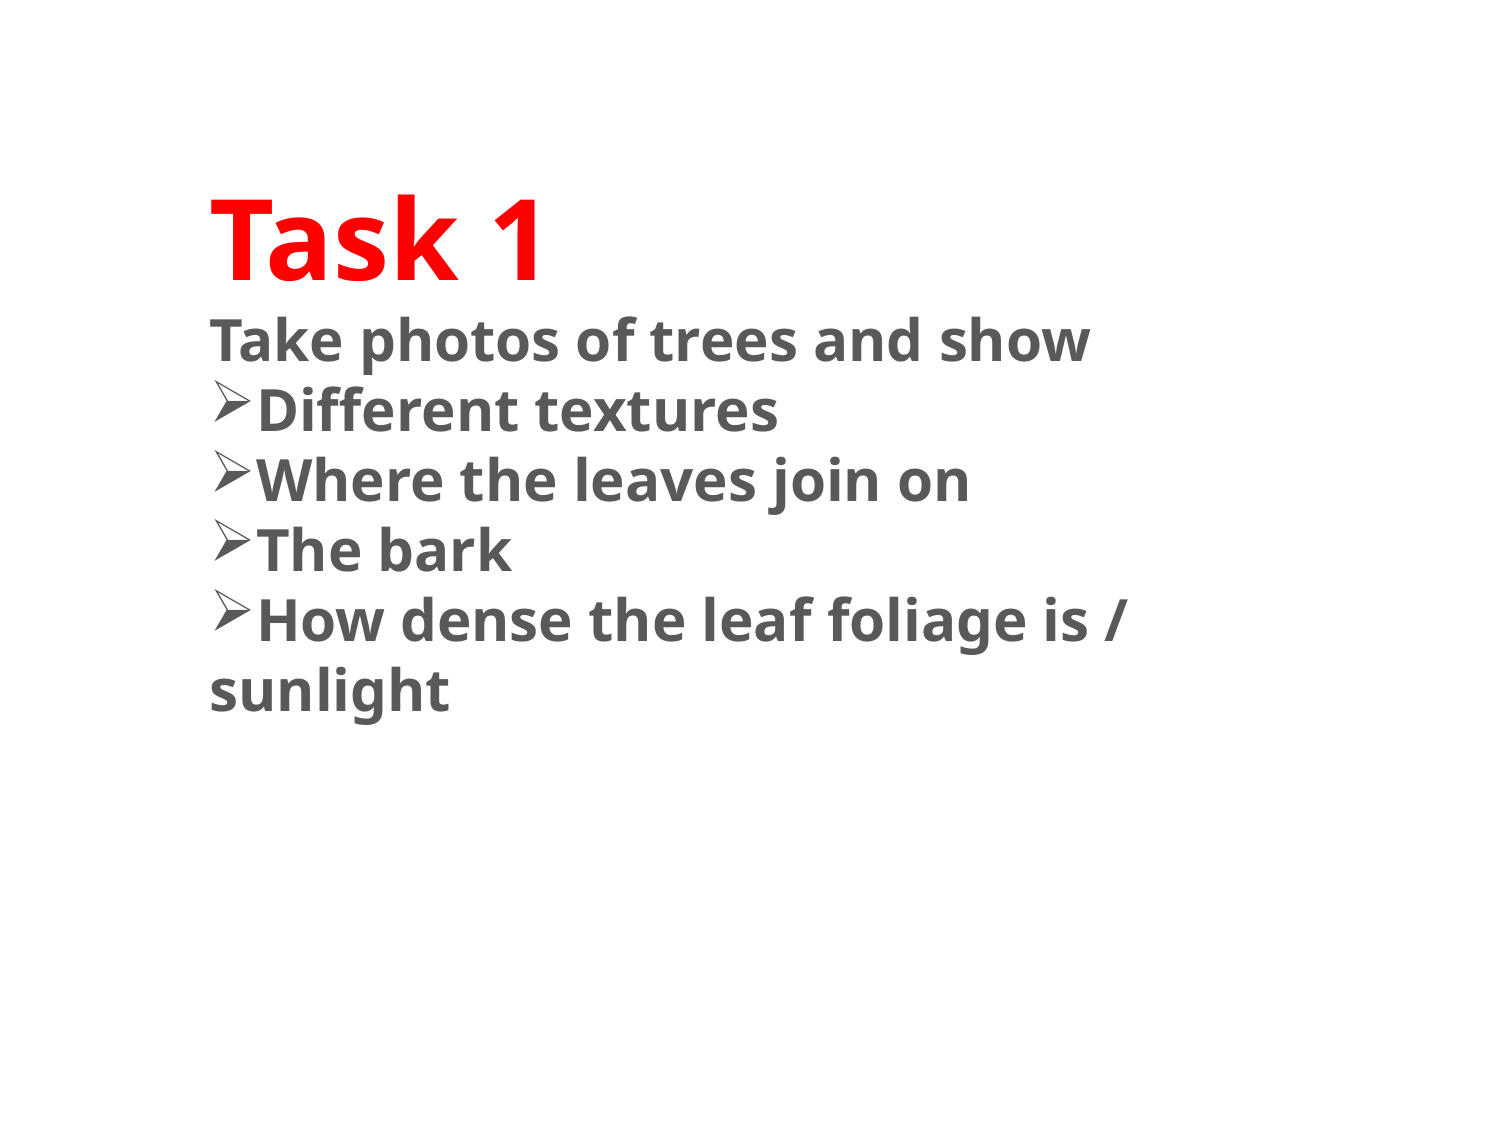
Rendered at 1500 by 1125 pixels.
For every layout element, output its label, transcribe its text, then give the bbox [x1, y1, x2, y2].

text_box Task 1 Take photos of trees and show Different textures Where the leaves join on The bark How dense the leaf foliage is / sunlight [194, 160, 1282, 871]
